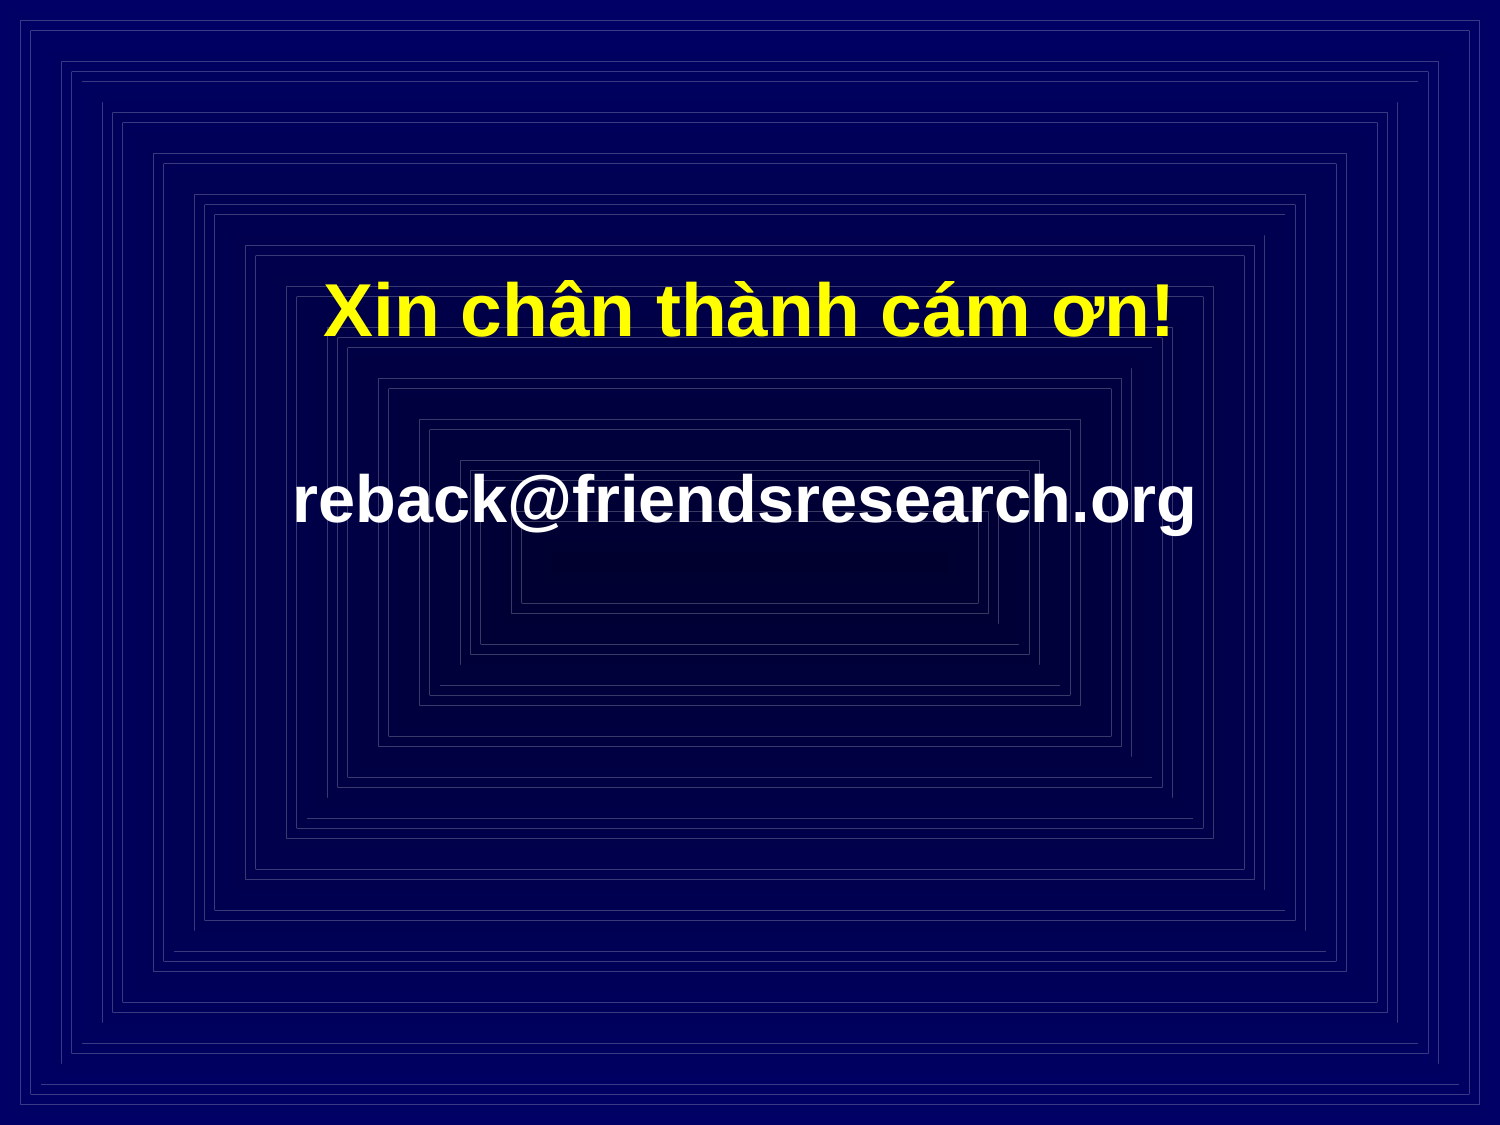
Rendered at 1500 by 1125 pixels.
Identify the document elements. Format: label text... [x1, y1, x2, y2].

subtitle reback@friendsresearch.org [220, 448, 1271, 736]
title Xin chân thành cám ơn! [112, 185, 1388, 427]
